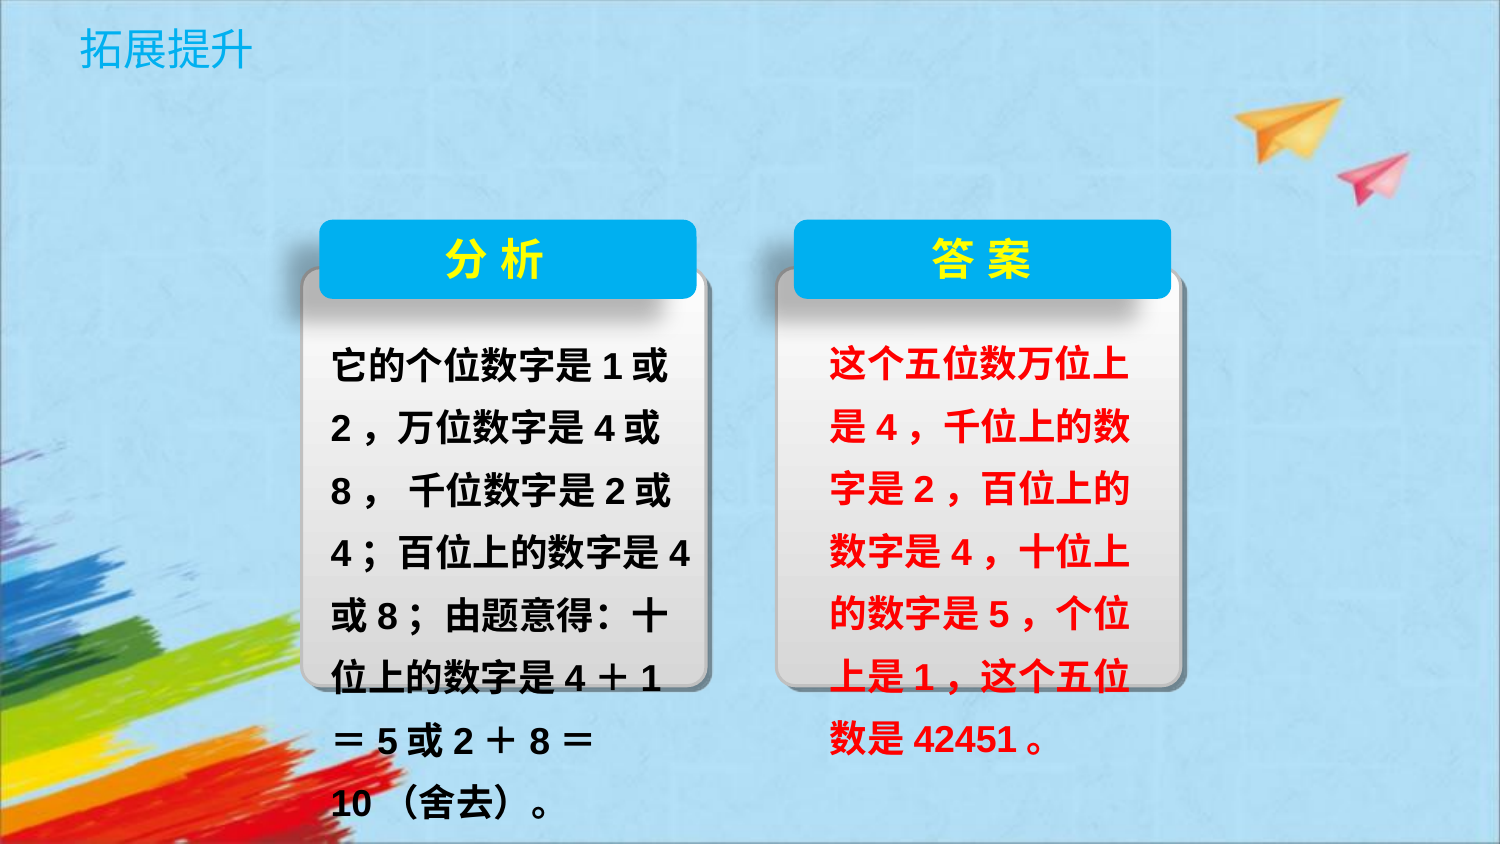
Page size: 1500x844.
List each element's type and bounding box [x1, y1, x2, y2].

text_box [301, 219, 707, 774]
picture [0, 0, 1500, 844]
text_box [776, 219, 1181, 710]
